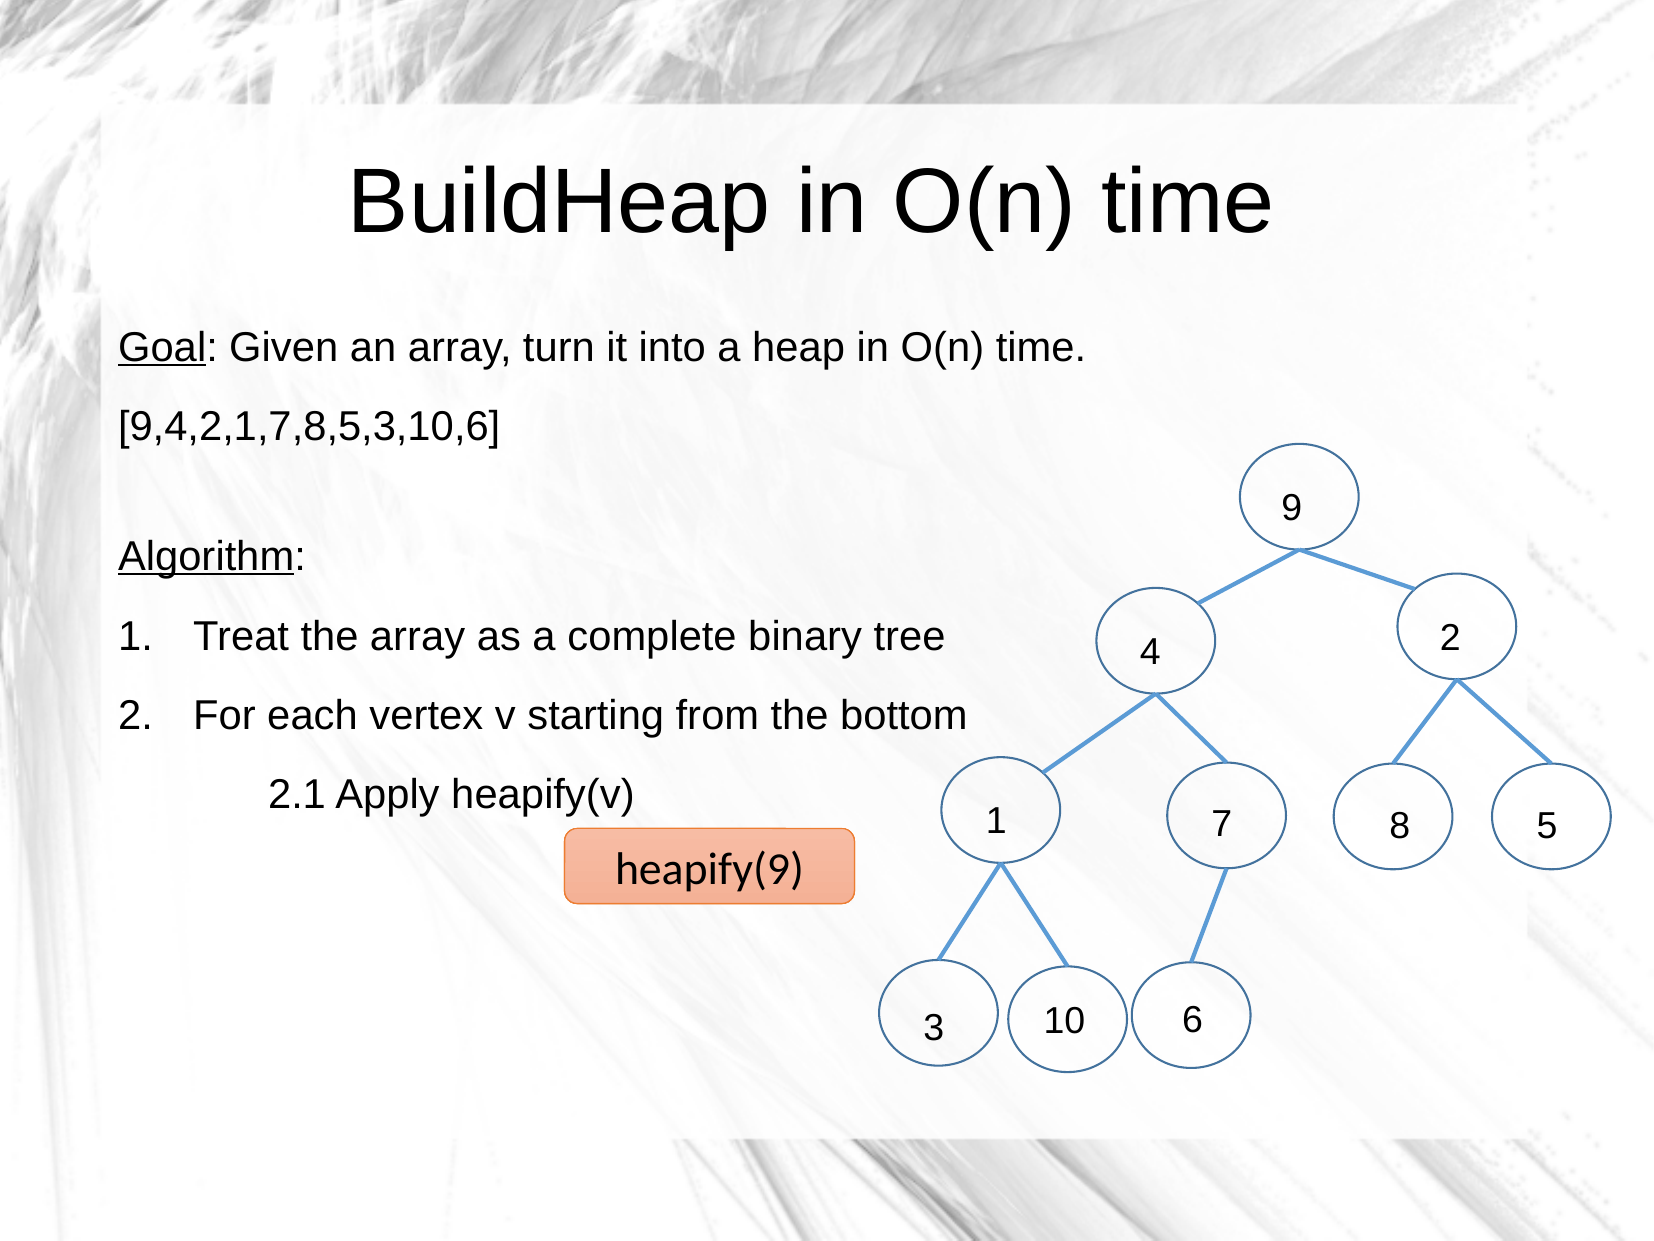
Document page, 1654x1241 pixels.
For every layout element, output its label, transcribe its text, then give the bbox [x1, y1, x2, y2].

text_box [1457, 679, 1552, 764]
text_box [940, 756, 1062, 862]
text_box 7 [1196, 791, 1256, 852]
text_box 9 [1266, 475, 1326, 536]
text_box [1197, 549, 1300, 604]
text_box 1 [971, 788, 1031, 849]
text_box 3 [908, 995, 968, 1056]
text_box 4 [1125, 619, 1185, 680]
text_box [1238, 442, 1360, 549]
text_box 2 [1424, 605, 1485, 665]
text_box [1332, 762, 1454, 871]
text_box 5 [1521, 793, 1617, 854]
text_box [1007, 965, 1129, 1074]
text_box 10 [1029, 989, 1115, 1049]
title BuildHeap in O(n) time [118, 112, 1506, 281]
text_box [1095, 586, 1217, 693]
text_box [1130, 961, 1252, 1069]
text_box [1300, 549, 1415, 590]
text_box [1392, 679, 1457, 764]
list Goal: Given an array, turn it into a heap in O(n) time. [9,4,2,1,7,8,5,3,10,6] Algorithm: Treat the array as a complete binary tree For each vertex v starting from the bottom 2.1 Apply heapify(v) [118, 319, 1571, 1102]
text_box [1000, 862, 1068, 967]
text_box 8 [1374, 793, 1434, 853]
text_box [1042, 693, 1156, 773]
text_box [1396, 572, 1518, 679]
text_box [938, 862, 1001, 960]
picture [0, 0, 1654, 1241]
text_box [1155, 693, 1227, 763]
text_box heapify(9) [564, 827, 855, 904]
text_box 6 [1167, 987, 1227, 1048]
text_box [1490, 762, 1606, 871]
text_box [1166, 761, 1288, 870]
text_box [878, 958, 999, 1067]
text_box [1191, 868, 1227, 963]
